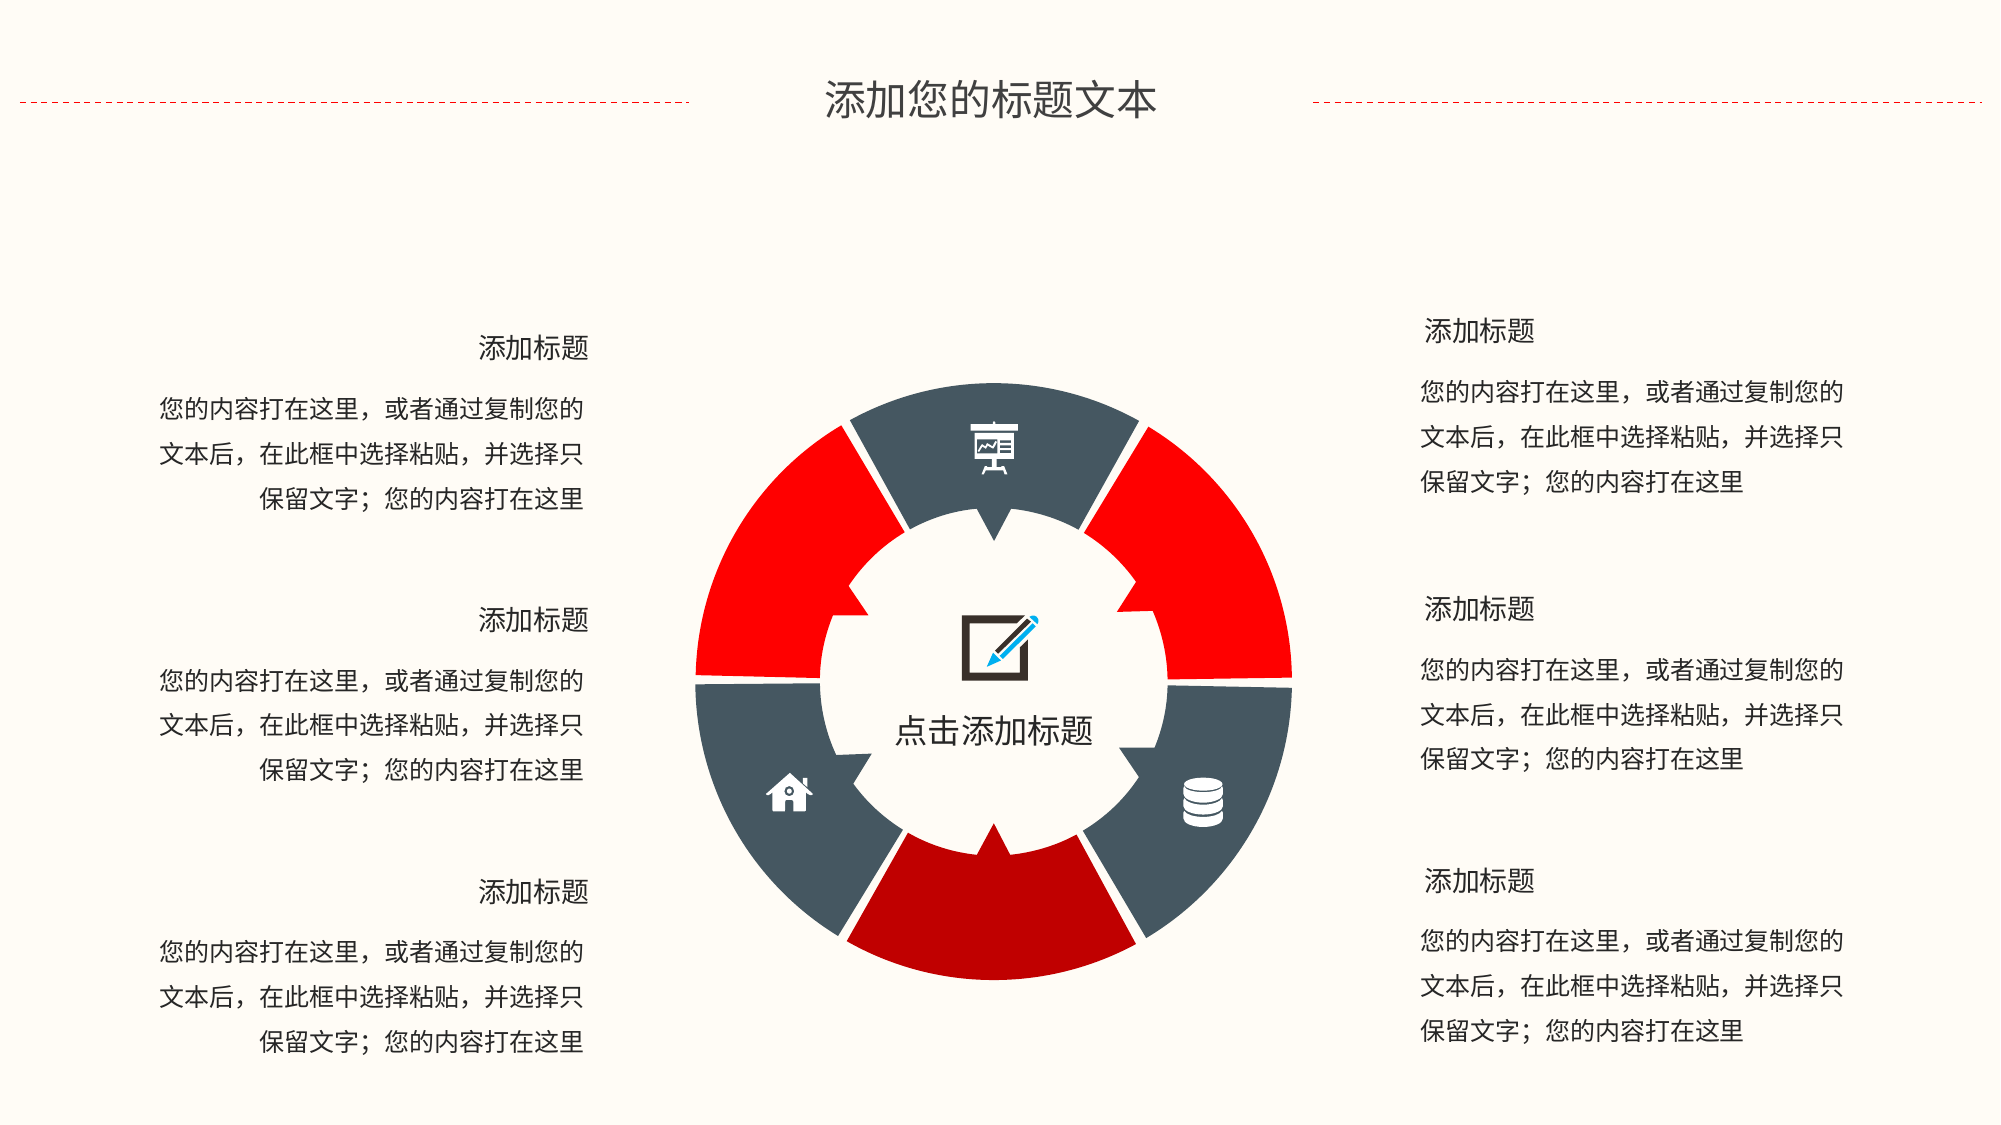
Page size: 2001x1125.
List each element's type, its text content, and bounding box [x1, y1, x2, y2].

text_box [849, 370, 1140, 542]
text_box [1405, 308, 1876, 506]
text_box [128, 597, 600, 795]
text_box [128, 869, 600, 1067]
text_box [1083, 426, 1293, 680]
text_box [1082, 685, 1293, 939]
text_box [1405, 586, 1876, 784]
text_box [1405, 858, 1876, 1056]
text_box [865, 613, 1124, 756]
text_box 添加您的标题文本 [767, 66, 1215, 132]
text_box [695, 686, 904, 937]
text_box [695, 425, 905, 679]
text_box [128, 325, 600, 523]
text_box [846, 823, 1137, 994]
